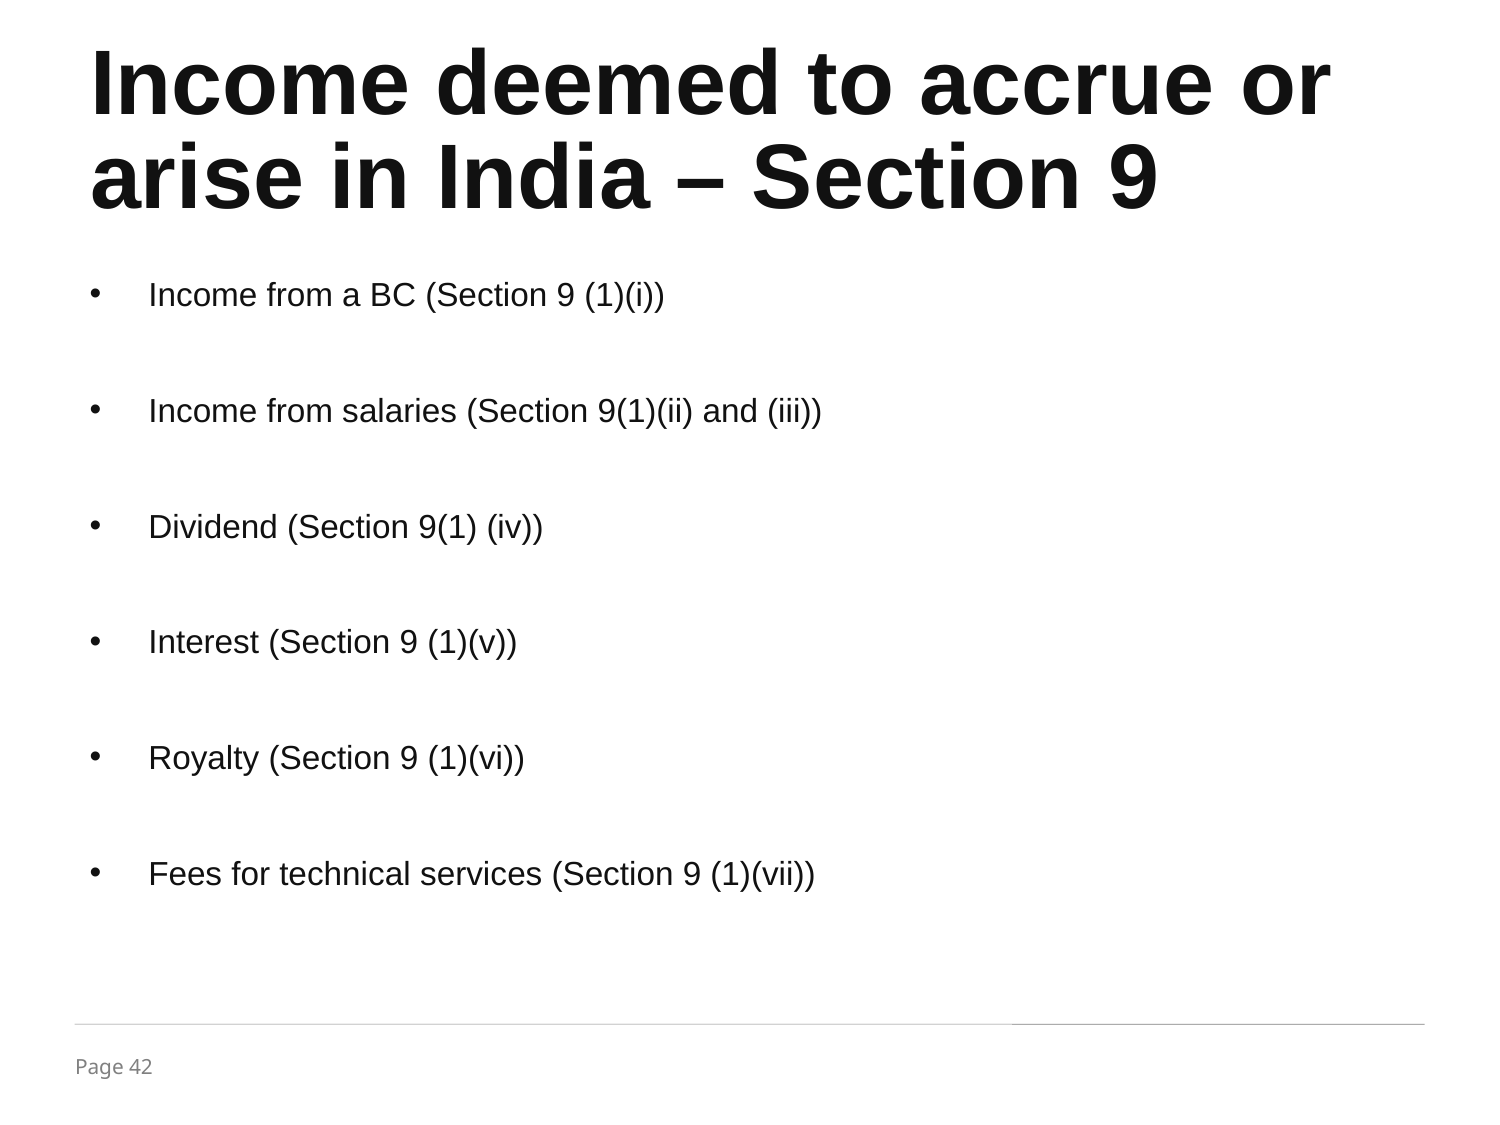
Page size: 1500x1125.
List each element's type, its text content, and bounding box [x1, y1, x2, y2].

title Income deemed to accrue or arise in India – Section 9 [75, 32, 1426, 174]
text_box [74, 174, 1426, 1000]
